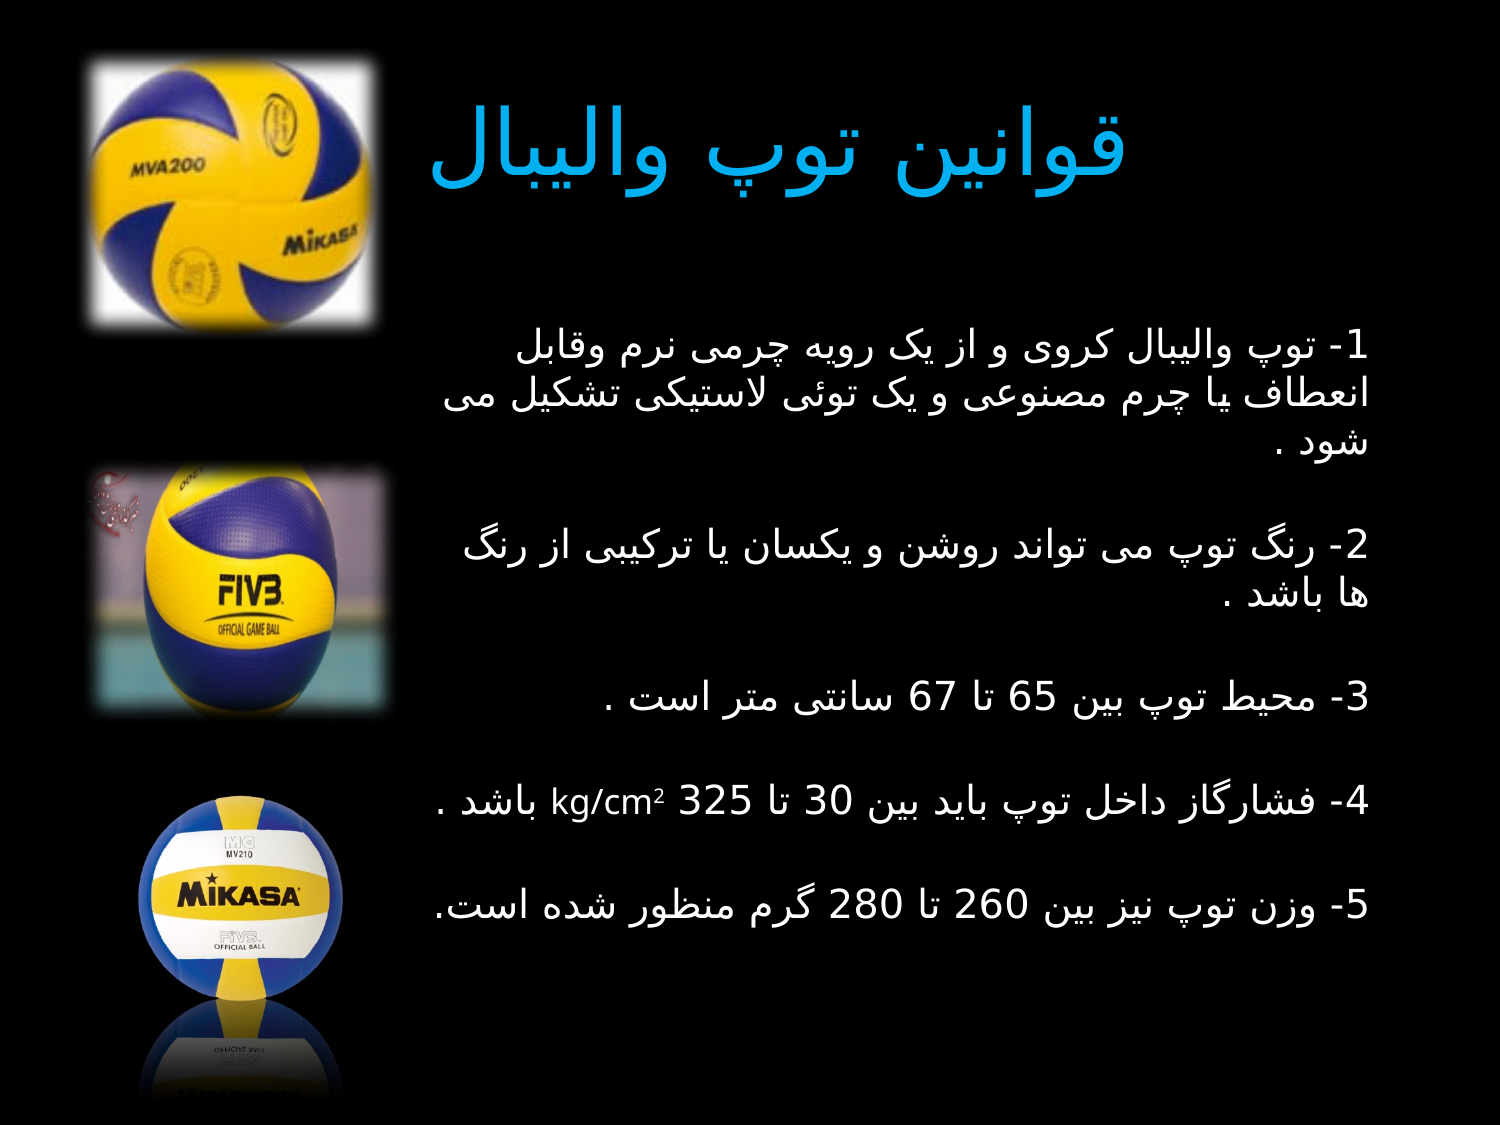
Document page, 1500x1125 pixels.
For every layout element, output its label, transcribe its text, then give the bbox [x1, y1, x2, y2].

title قوانین توپ والیبال [391, 45, 1425, 233]
list 1- توپ والیبال کروی و از یک رویه چرمی نرم وقابل انعطاف یا چرم مصنوعی و یک توئی لاستیکی تشکیل می شود . 2- رنگ توپ می تواند روشن و یکسان یا ترکیبی از رنگ ها باشد . 3- محیط توپ بین 65 تا 67 سانتی متر است . 4- فشارگاز داخل توپ باید بین 30 تا 325 kg/cm2 باشد . 5- وزن توپ نیز بین 260 تا 280 گرم منظور شده است. [410, 262, 1425, 1005]
picture [0, 0, 1500, 1125]
